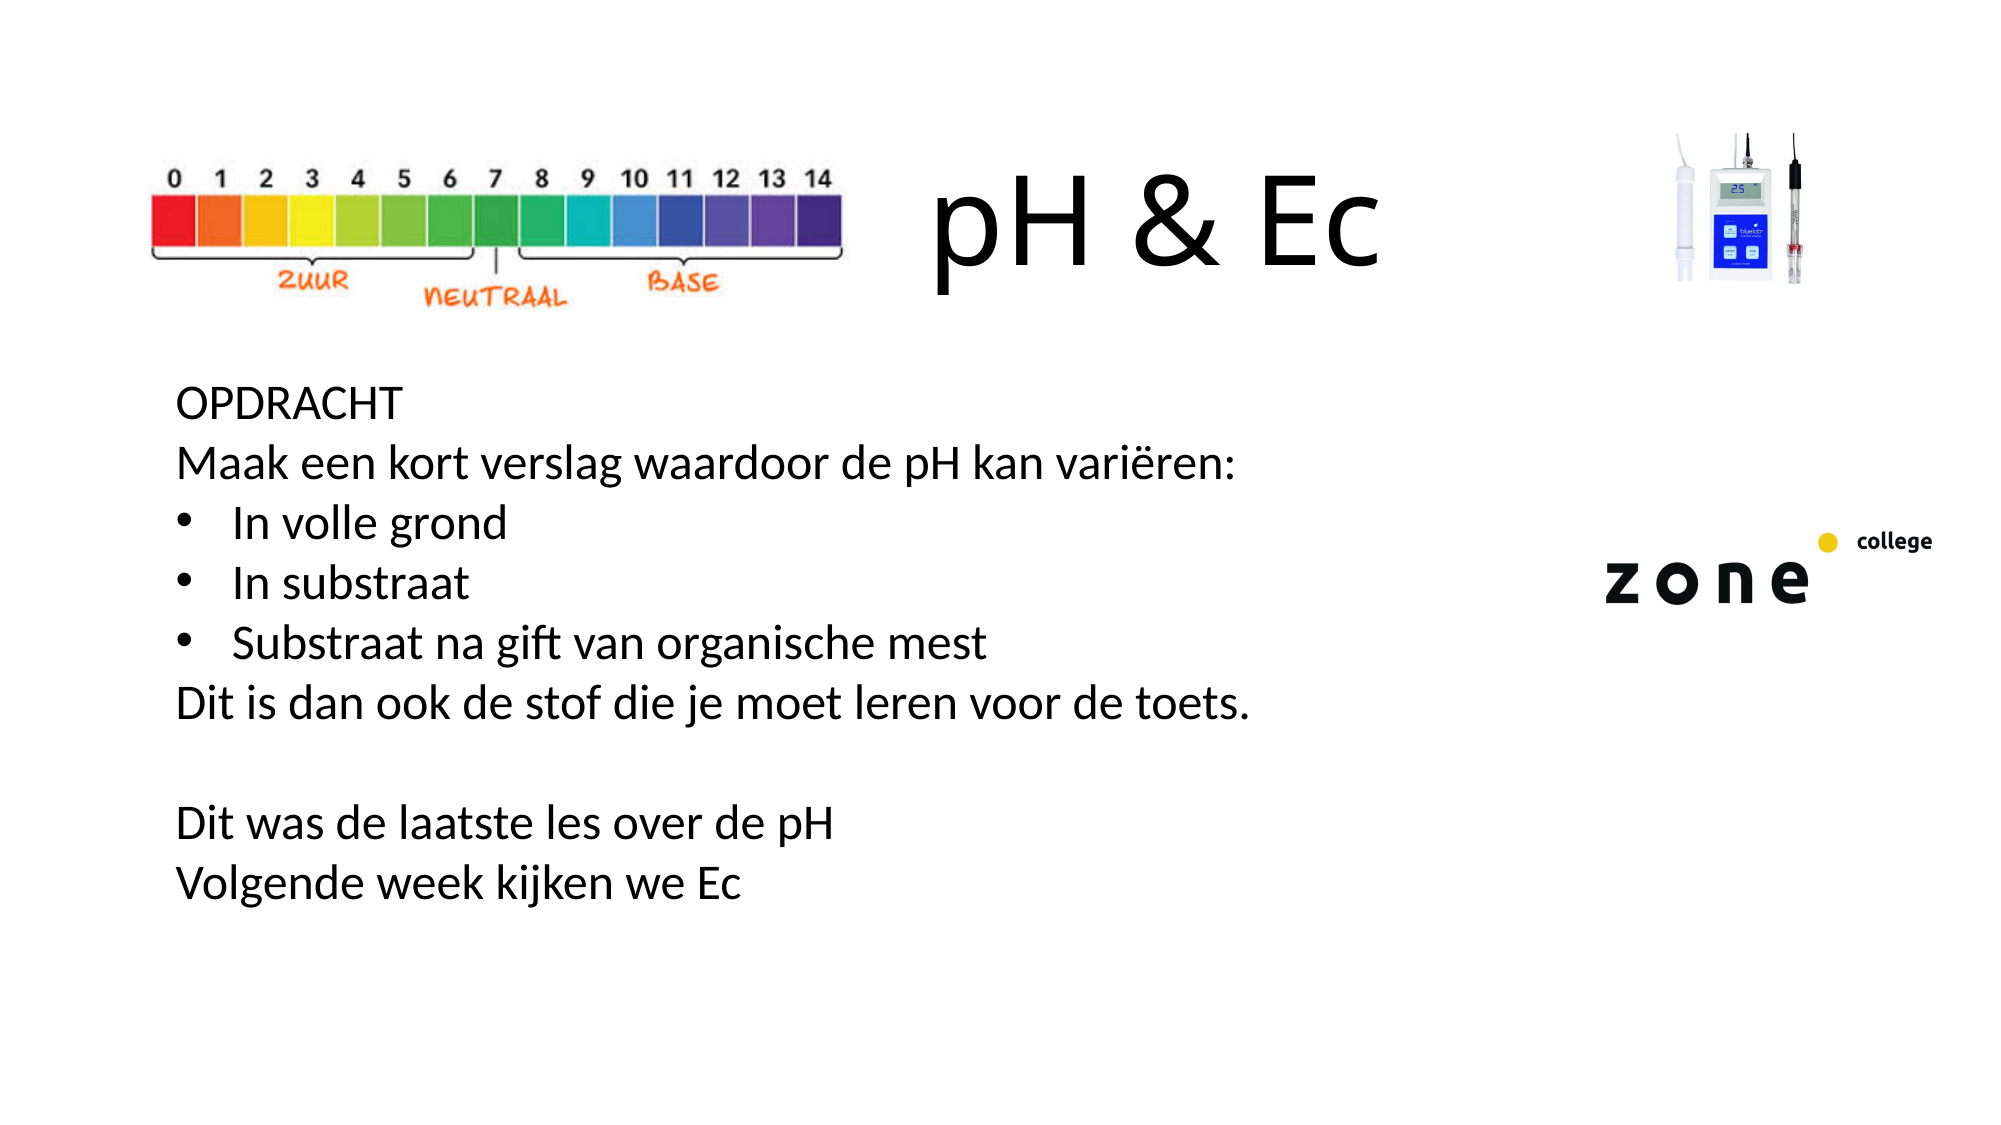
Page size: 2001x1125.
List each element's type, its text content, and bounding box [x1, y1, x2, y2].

text_box OPDRACHT Maak een kort verslag waardoor de pH kan variëren: In volle grond In substraat Substraat na gift van organische mest Dit is dan ook de stof die je moet leren voor de toets. Dit was de laatste les over de pH Volgende week kijken we Ec [160, 362, 1370, 962]
text_box pH & Ec [912, 133, 1399, 298]
picture [136, 147, 860, 318]
picture [1654, 133, 1821, 299]
picture [1606, 531, 1932, 605]
